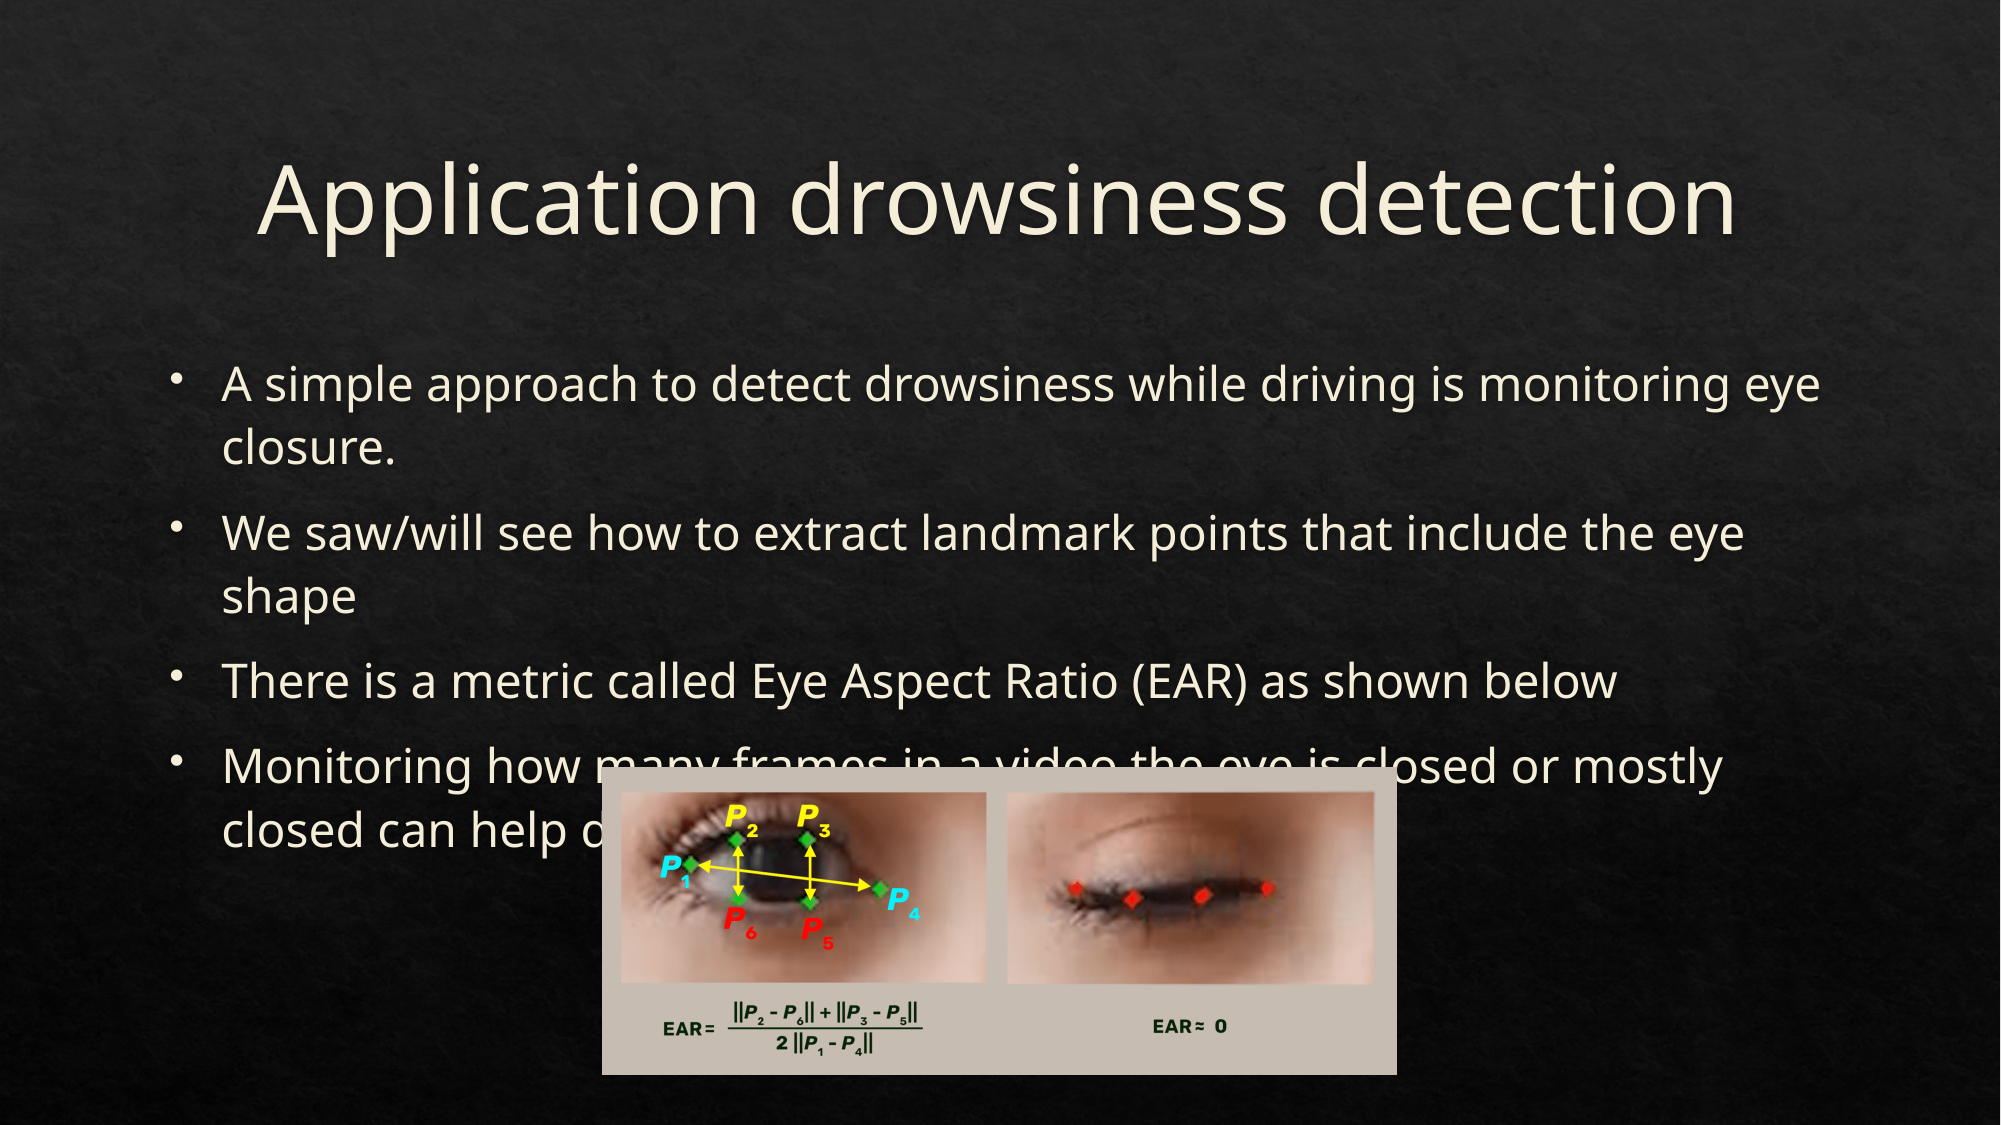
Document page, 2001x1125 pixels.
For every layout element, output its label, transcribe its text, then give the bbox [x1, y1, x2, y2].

picture [601, 767, 1397, 1075]
title Application drowsiness detection [149, 99, 1849, 307]
list A simple approach to detect drowsiness while driving is monitoring eye closure. We saw/will see how to extract landmark points that include the eye shape There is a metric called Eye Aspect Ratio (EAR) as shown below Monitoring how many frames in a video the eye is closed or mostly closed can help detect drowsiness [149, 340, 1849, 950]
